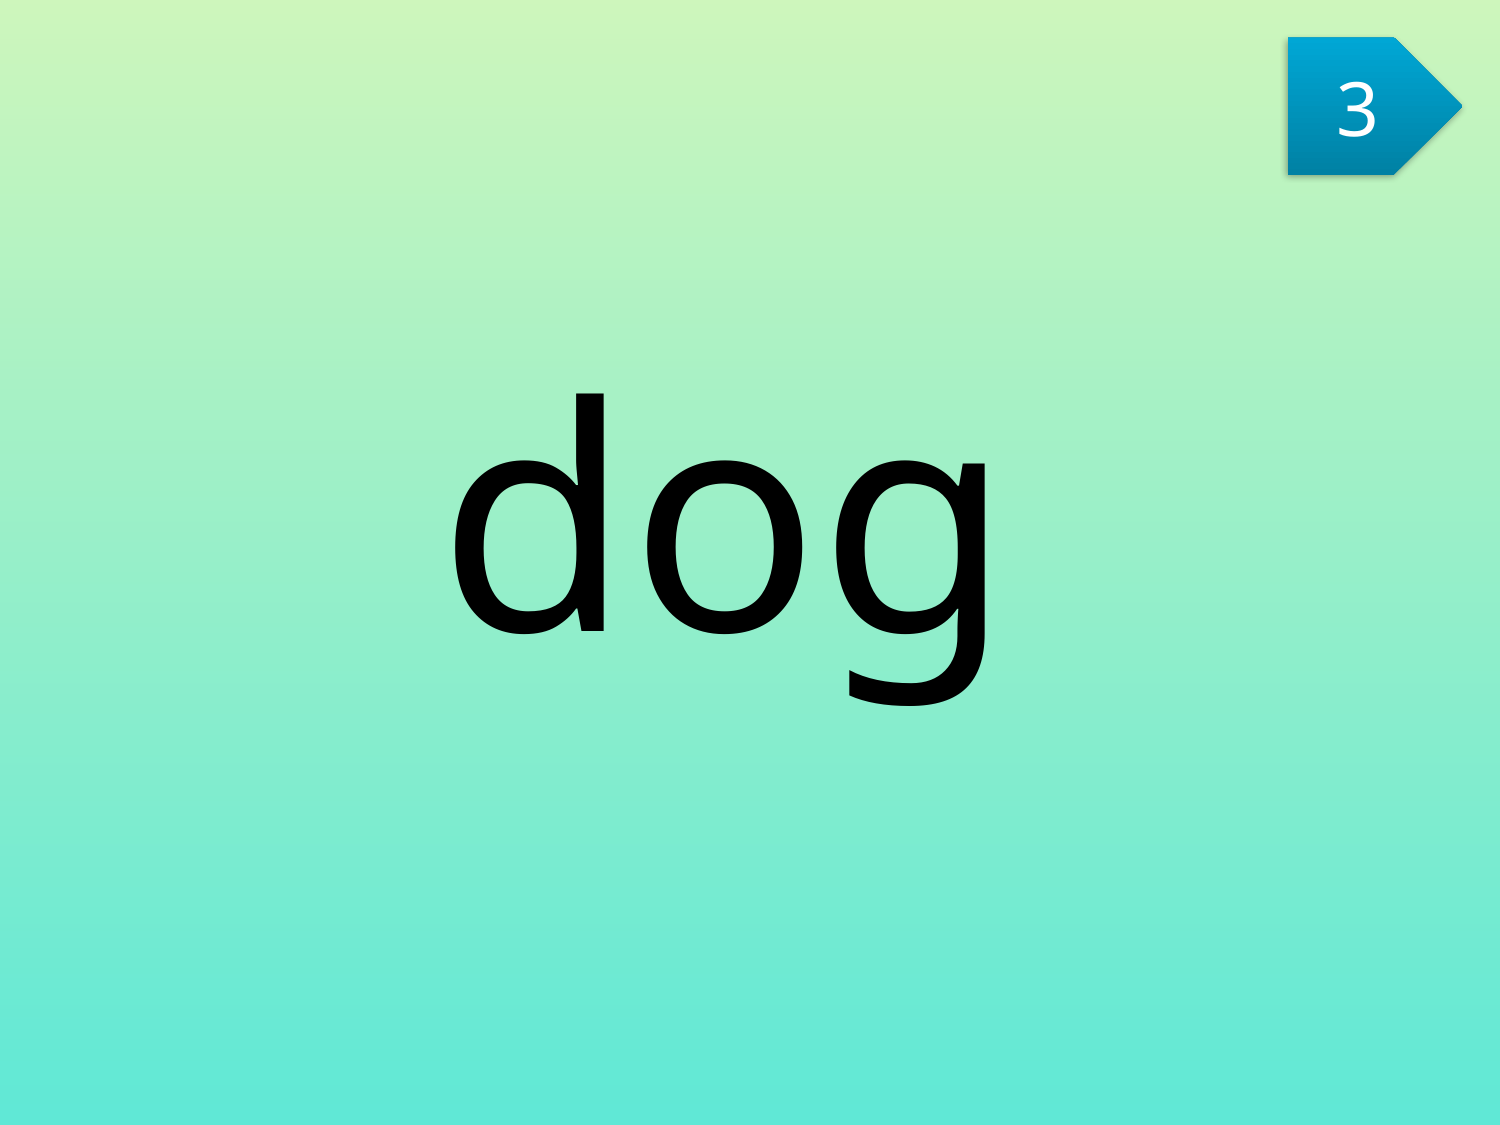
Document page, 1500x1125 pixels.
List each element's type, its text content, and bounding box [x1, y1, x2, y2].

title dog [50, 412, 1400, 600]
text_box 3 [1287, 37, 1463, 175]
